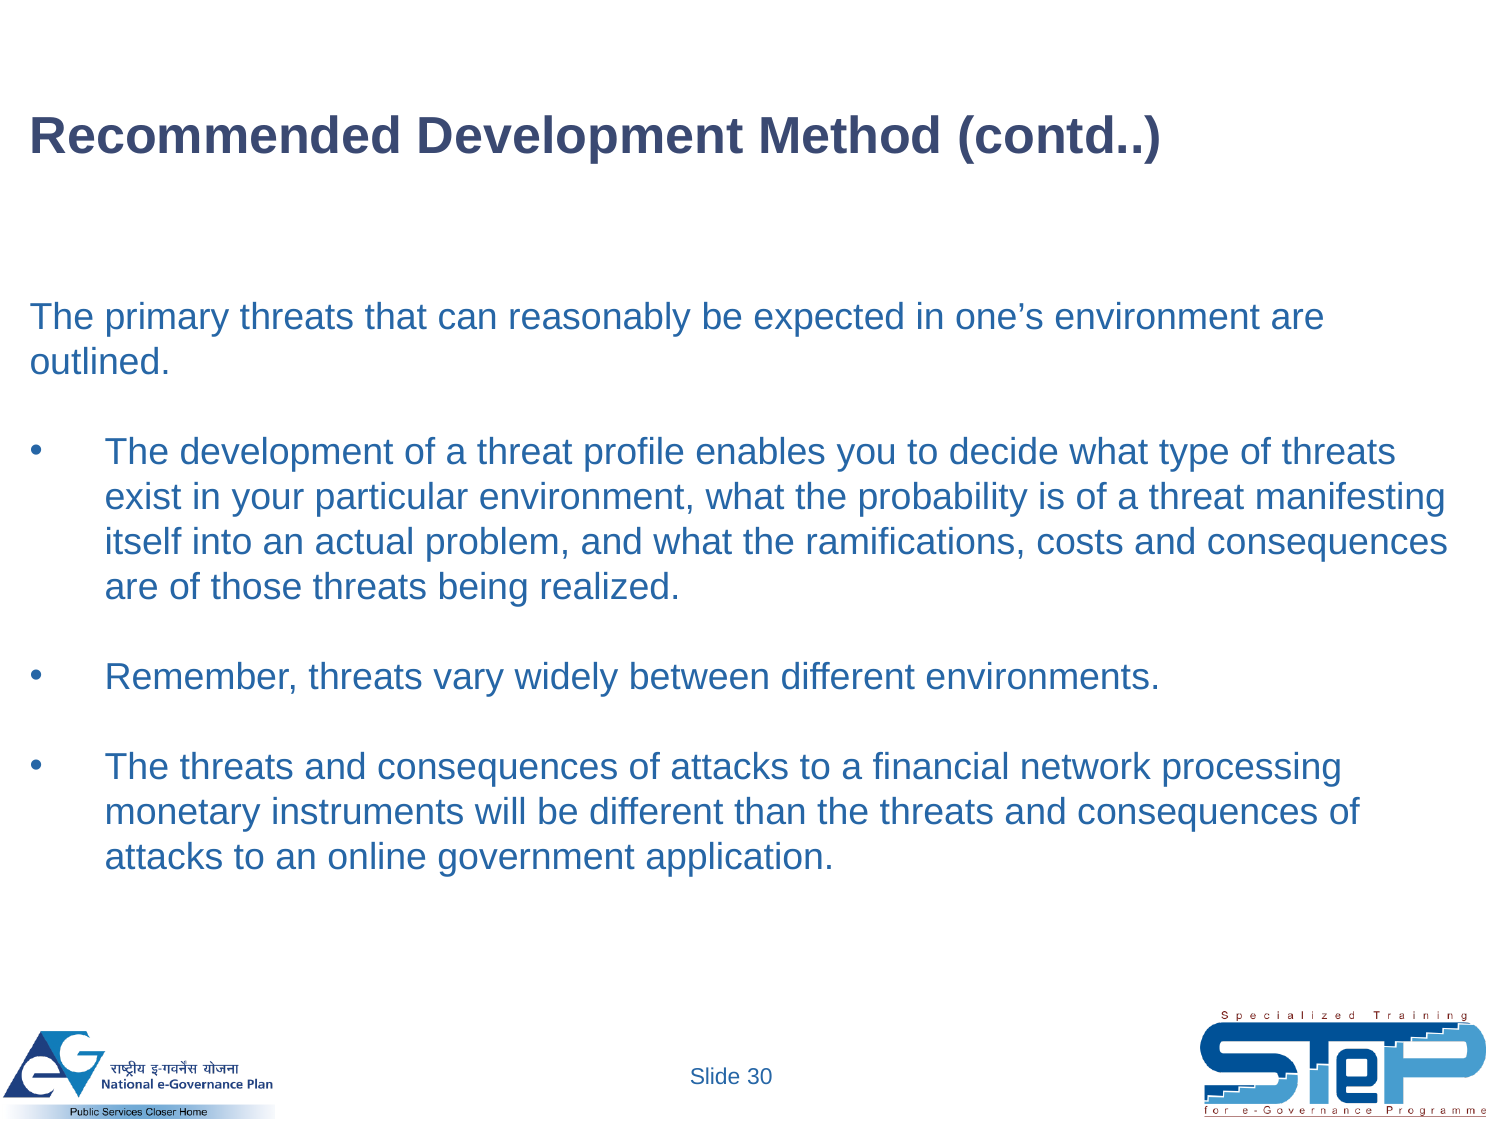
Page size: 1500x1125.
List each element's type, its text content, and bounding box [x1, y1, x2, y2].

title Recommended Development Method (contd..) [29, 101, 1470, 226]
picture [2, 1031, 275, 1119]
list The primary threats that can reasonably be expected in one’s environment are outlined. The development of a threat profile enables you to decide what type of threats exist in your particular environment, what the probability is of a threat manifesting itself into an actual problem, and what the ramifications, costs and consequences are of those threats being realized. Remember, threats vary widely between different environments. The threats and consequences of attacks to a financial network processing monetary instruments will be different than the threats and consequences of attacks to an online government application. [29, 291, 1470, 1001]
picture [1200, 1011, 1486, 1117]
